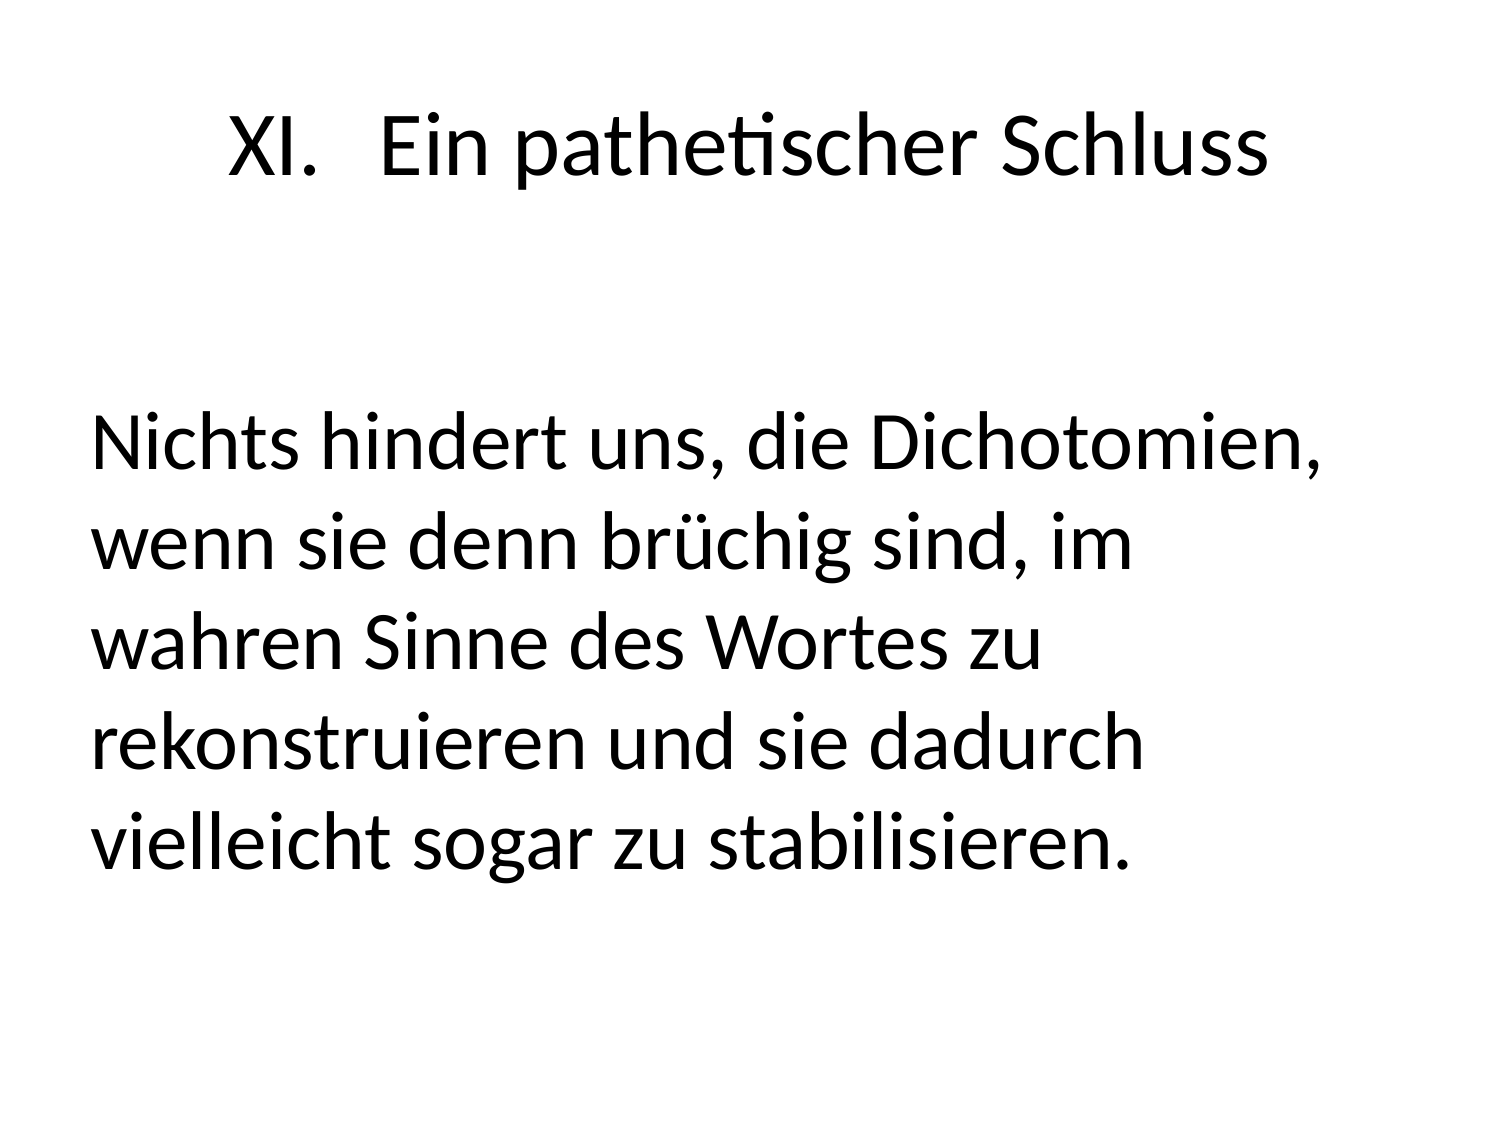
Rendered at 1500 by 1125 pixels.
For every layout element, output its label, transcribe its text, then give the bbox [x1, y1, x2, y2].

list Nichts hindert uns, die Dichotomien, wenn sie denn brüchig sind, im wahren Sinne des Wortes zu rekonstruieren und sie dadurch vielleicht sogar zu stabilisieren. [75, 262, 1425, 1005]
title XI. Ein pathetischer Schluss [75, 45, 1425, 233]
